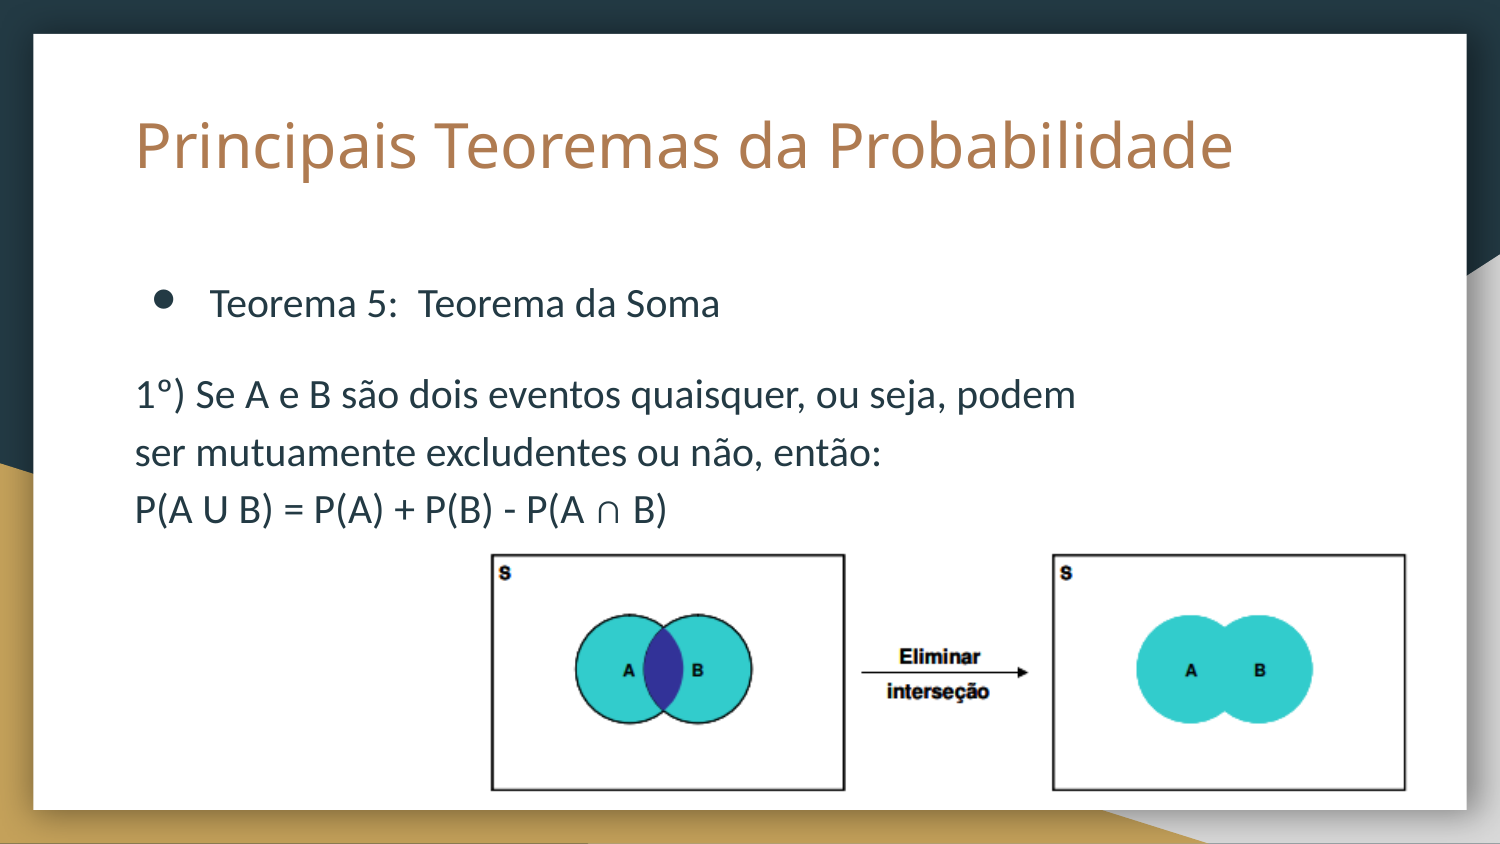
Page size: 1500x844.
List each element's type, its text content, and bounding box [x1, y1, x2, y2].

picture [488, 548, 1412, 796]
list Teorema 5: Teorema da Soma 1º) Se A e B são dois eventos quaisquer, ou seja, podem ser mutuamente excludentes ou não, então: P(A U B) = P(A) + P(B) - P(A ∩ B) [119, 253, 1442, 793]
title Principais Teoremas da Probabilidade [119, 91, 1381, 180]
